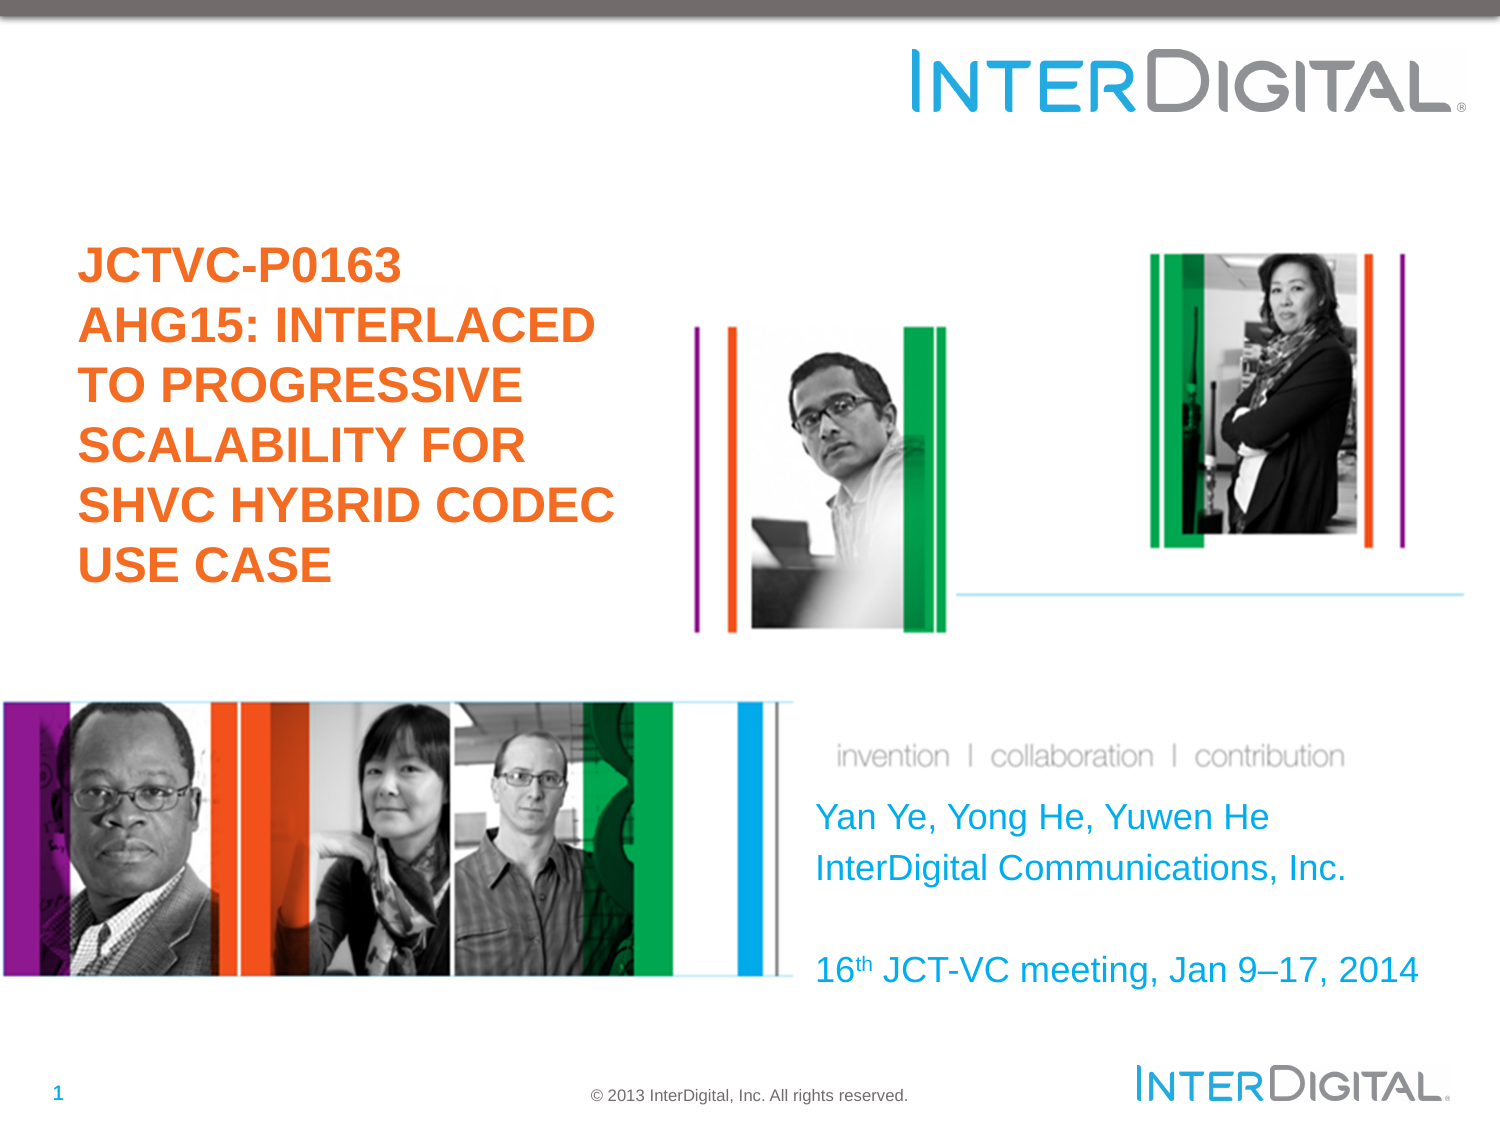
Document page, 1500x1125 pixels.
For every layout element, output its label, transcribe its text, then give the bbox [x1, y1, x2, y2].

list Yan Ye, Yong He, Yuwen He InterDigital Communications, Inc. 16th JCT-VC meeting, Jan 9–17, 2014 [800, 785, 1438, 1038]
picture [0, 140, 1500, 984]
picture [1137, 1065, 1450, 1101]
title JCTVC-P0163 AHG15: Interlaced to progressive scalability for SHVC hybrid codec use case [62, 237, 693, 600]
picture [912, 49, 1466, 112]
